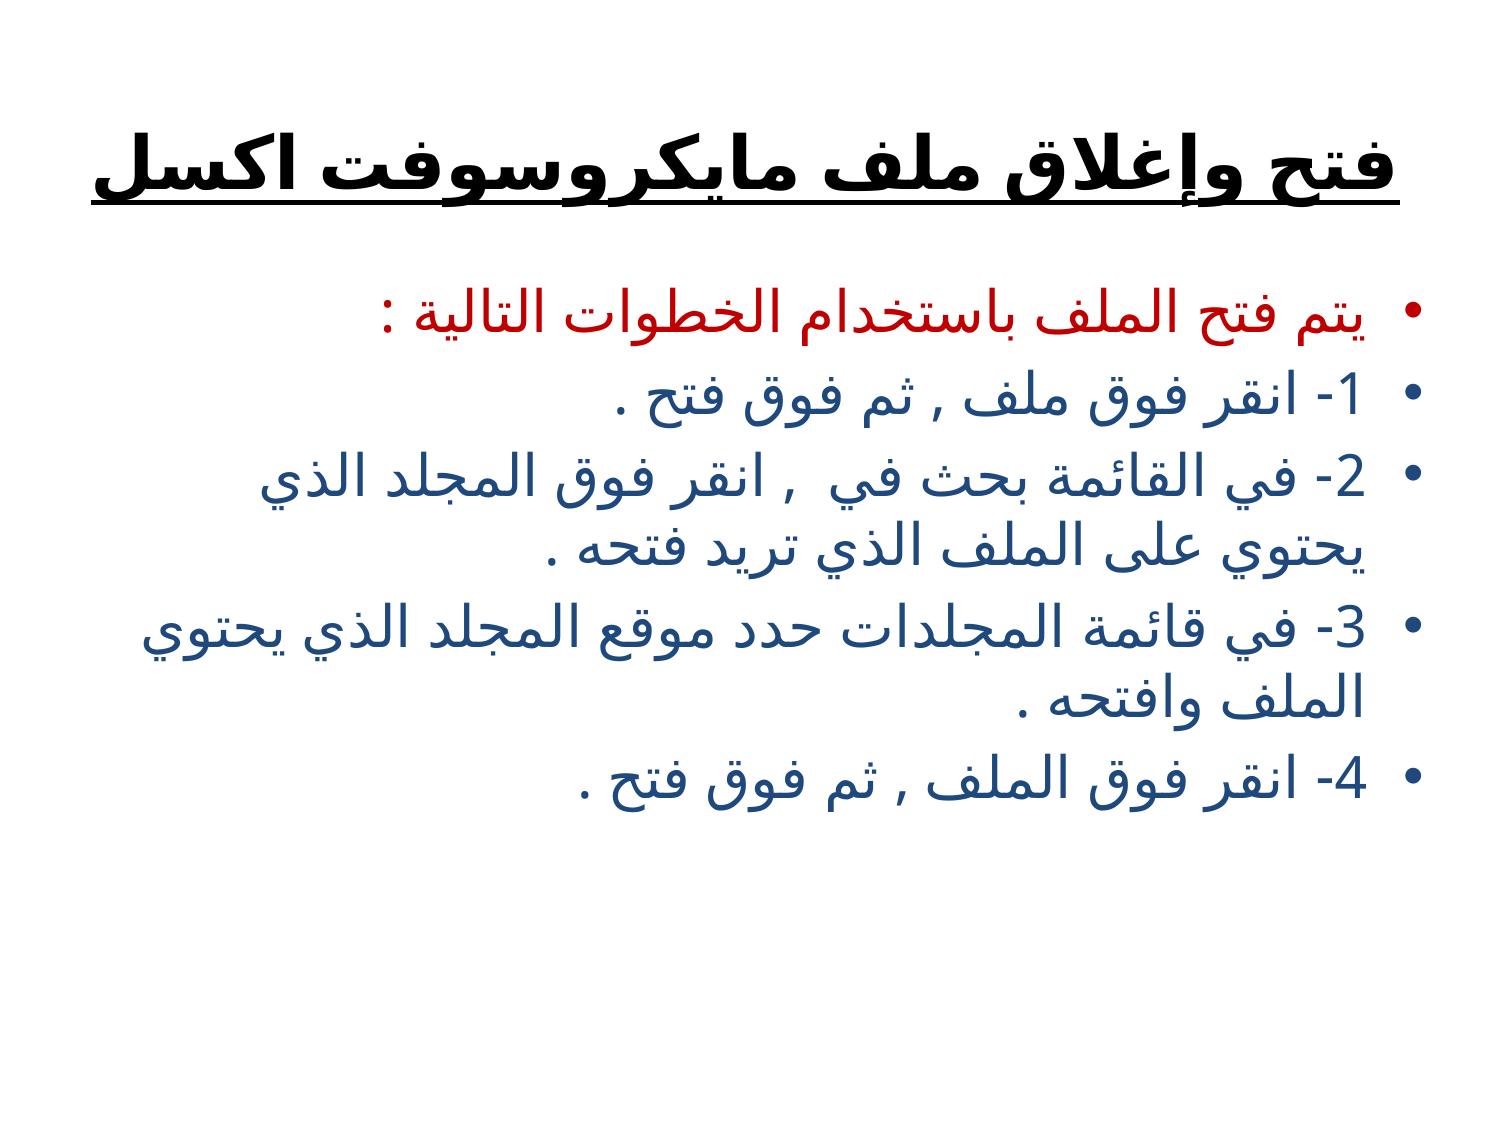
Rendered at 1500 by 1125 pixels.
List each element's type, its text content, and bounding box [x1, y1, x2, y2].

list يتم فتح الملف باستخدام الخطوات التالية : 1- انقر فوق ملف , ثم فوق فتح . 2- في القائمة بحث في , انقر فوق المجلد الذي يحتوي على الملف الذي تريد فتحه . 3- في قائمة المجلدات حدد موقع المجلد الذي يحتوي الملف وافتحه . 4- انقر فوق الملف , ثم فوق فتح . [88, 267, 1439, 882]
title فتح وإغلاق ملف مايكروسوفت اكسل [64, 66, 1415, 254]
